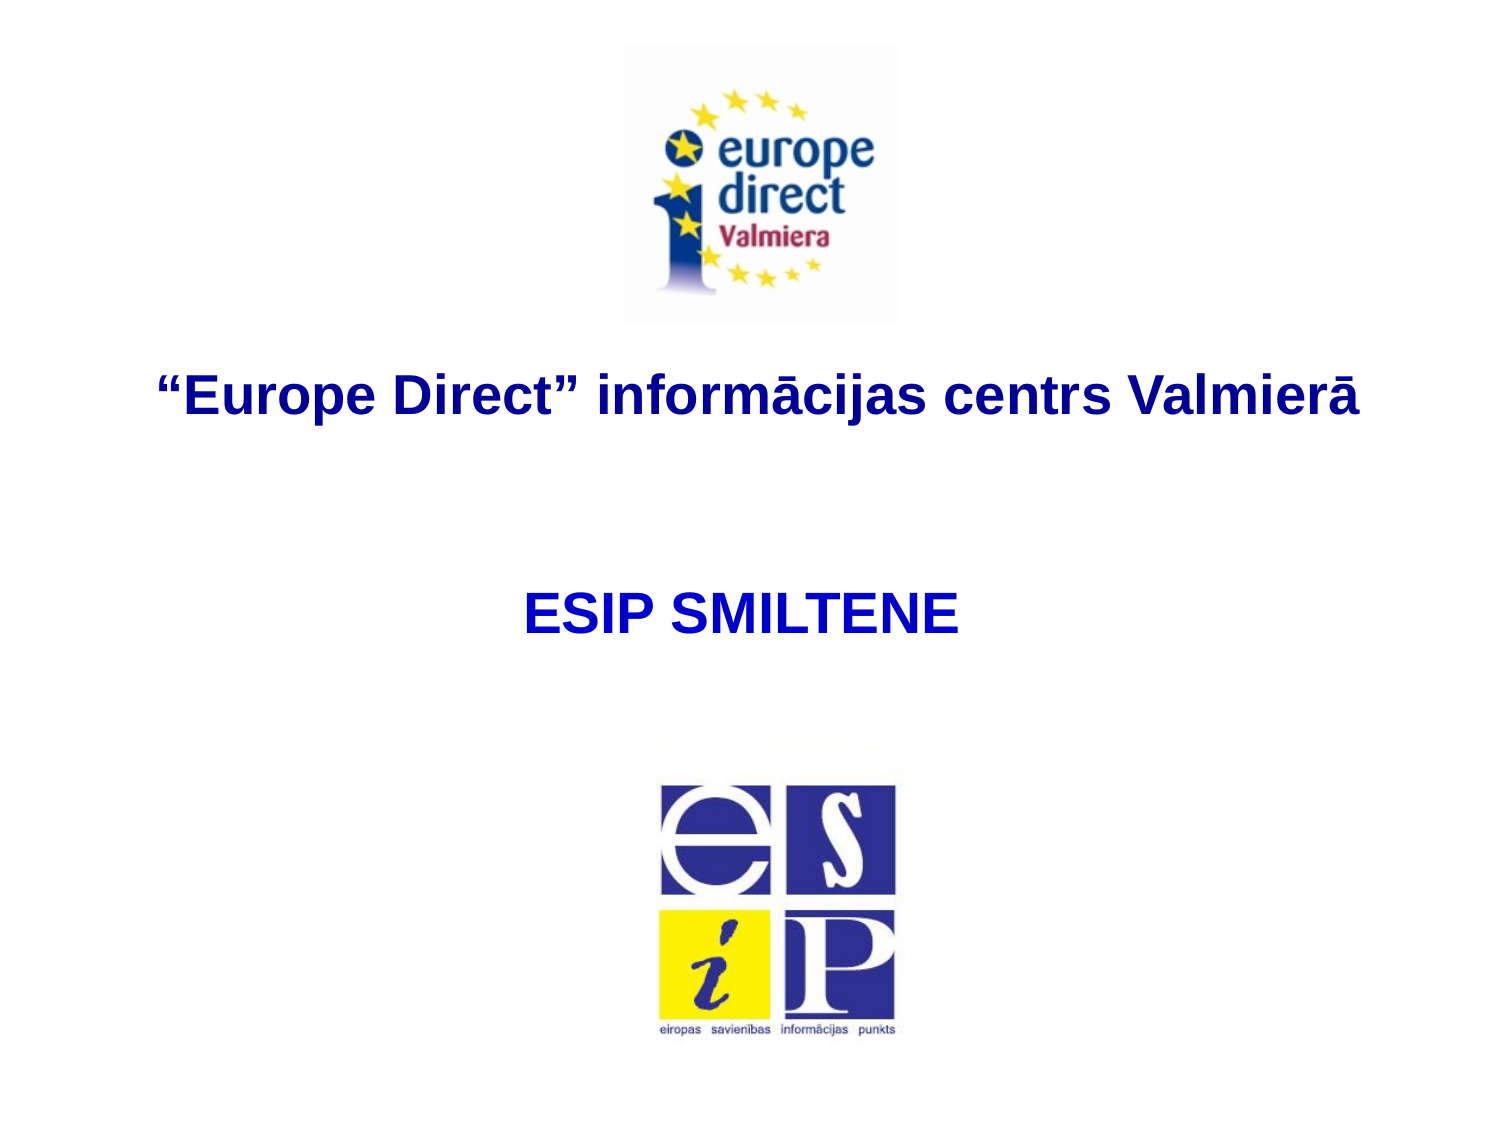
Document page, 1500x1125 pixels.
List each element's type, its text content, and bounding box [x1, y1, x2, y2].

picture [593, 724, 932, 1062]
picture [624, 45, 901, 323]
title “Europe Direct” informācijas centrs Valmierā [112, 312, 1388, 563]
subtitle ESIP SMILTENE [225, 529, 1275, 818]
